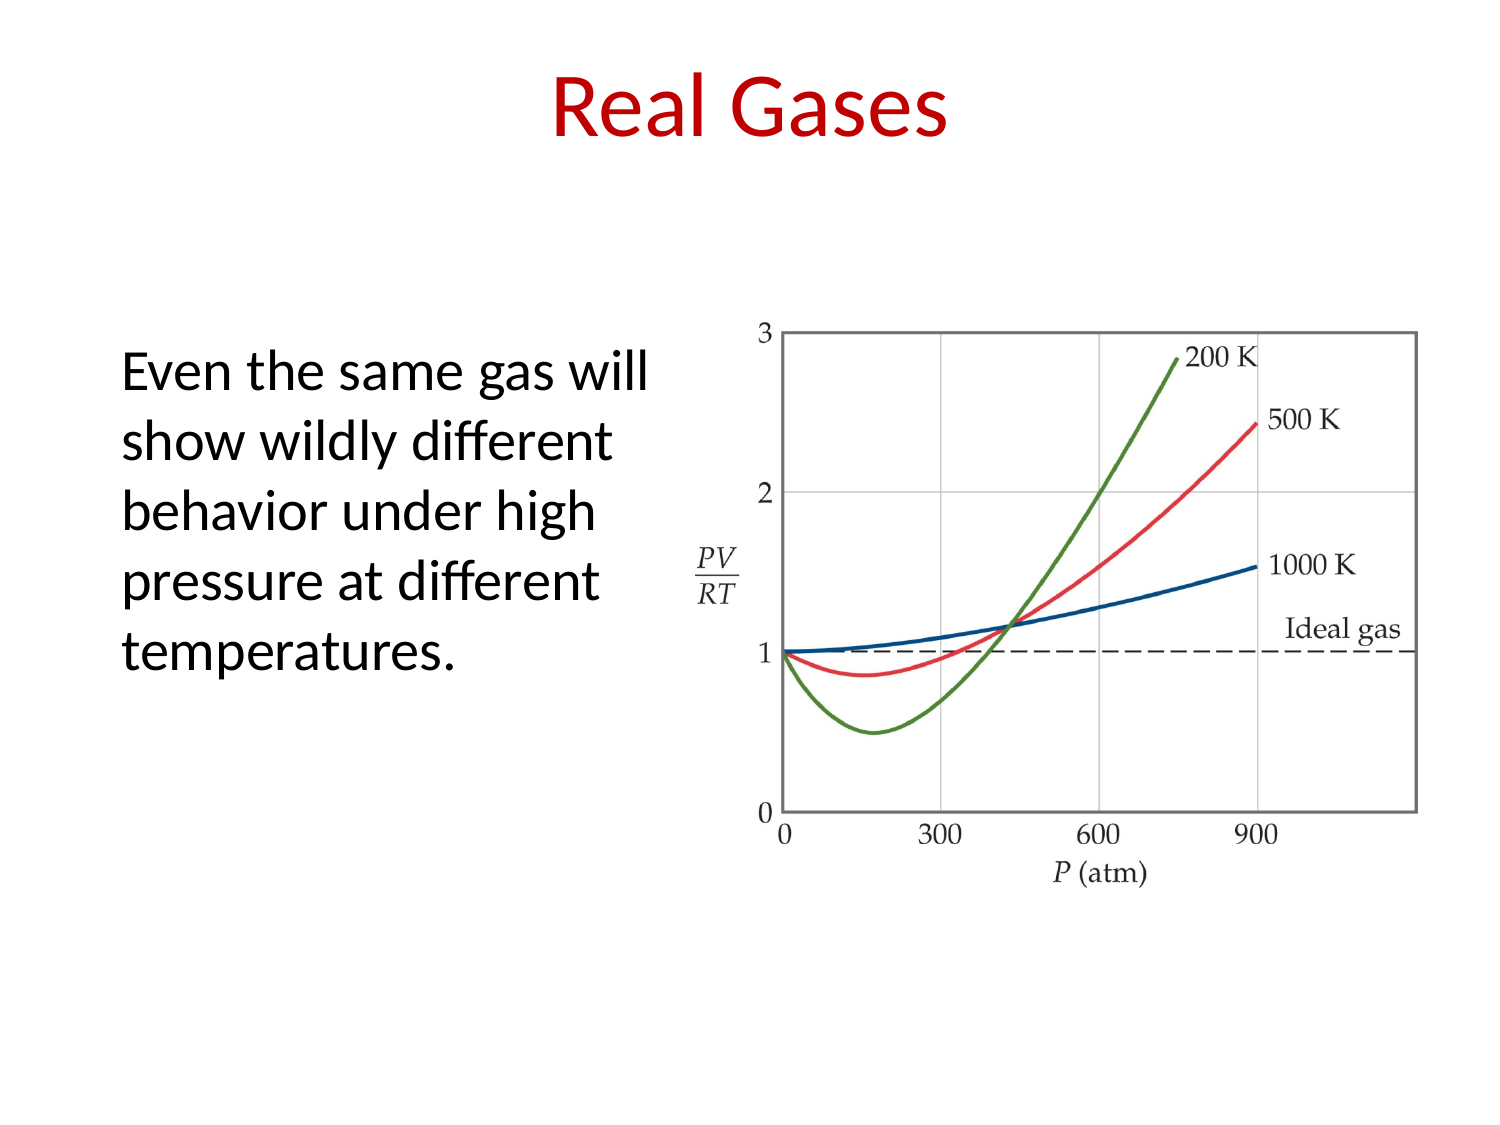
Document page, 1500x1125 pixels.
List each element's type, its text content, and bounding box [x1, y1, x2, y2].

text_box Real Gases [112, 37, 1388, 225]
text_box Even the same gas will show wildly different behavior under high pressure at different temperatures. [50, 324, 675, 1000]
picture [687, 314, 1426, 888]
